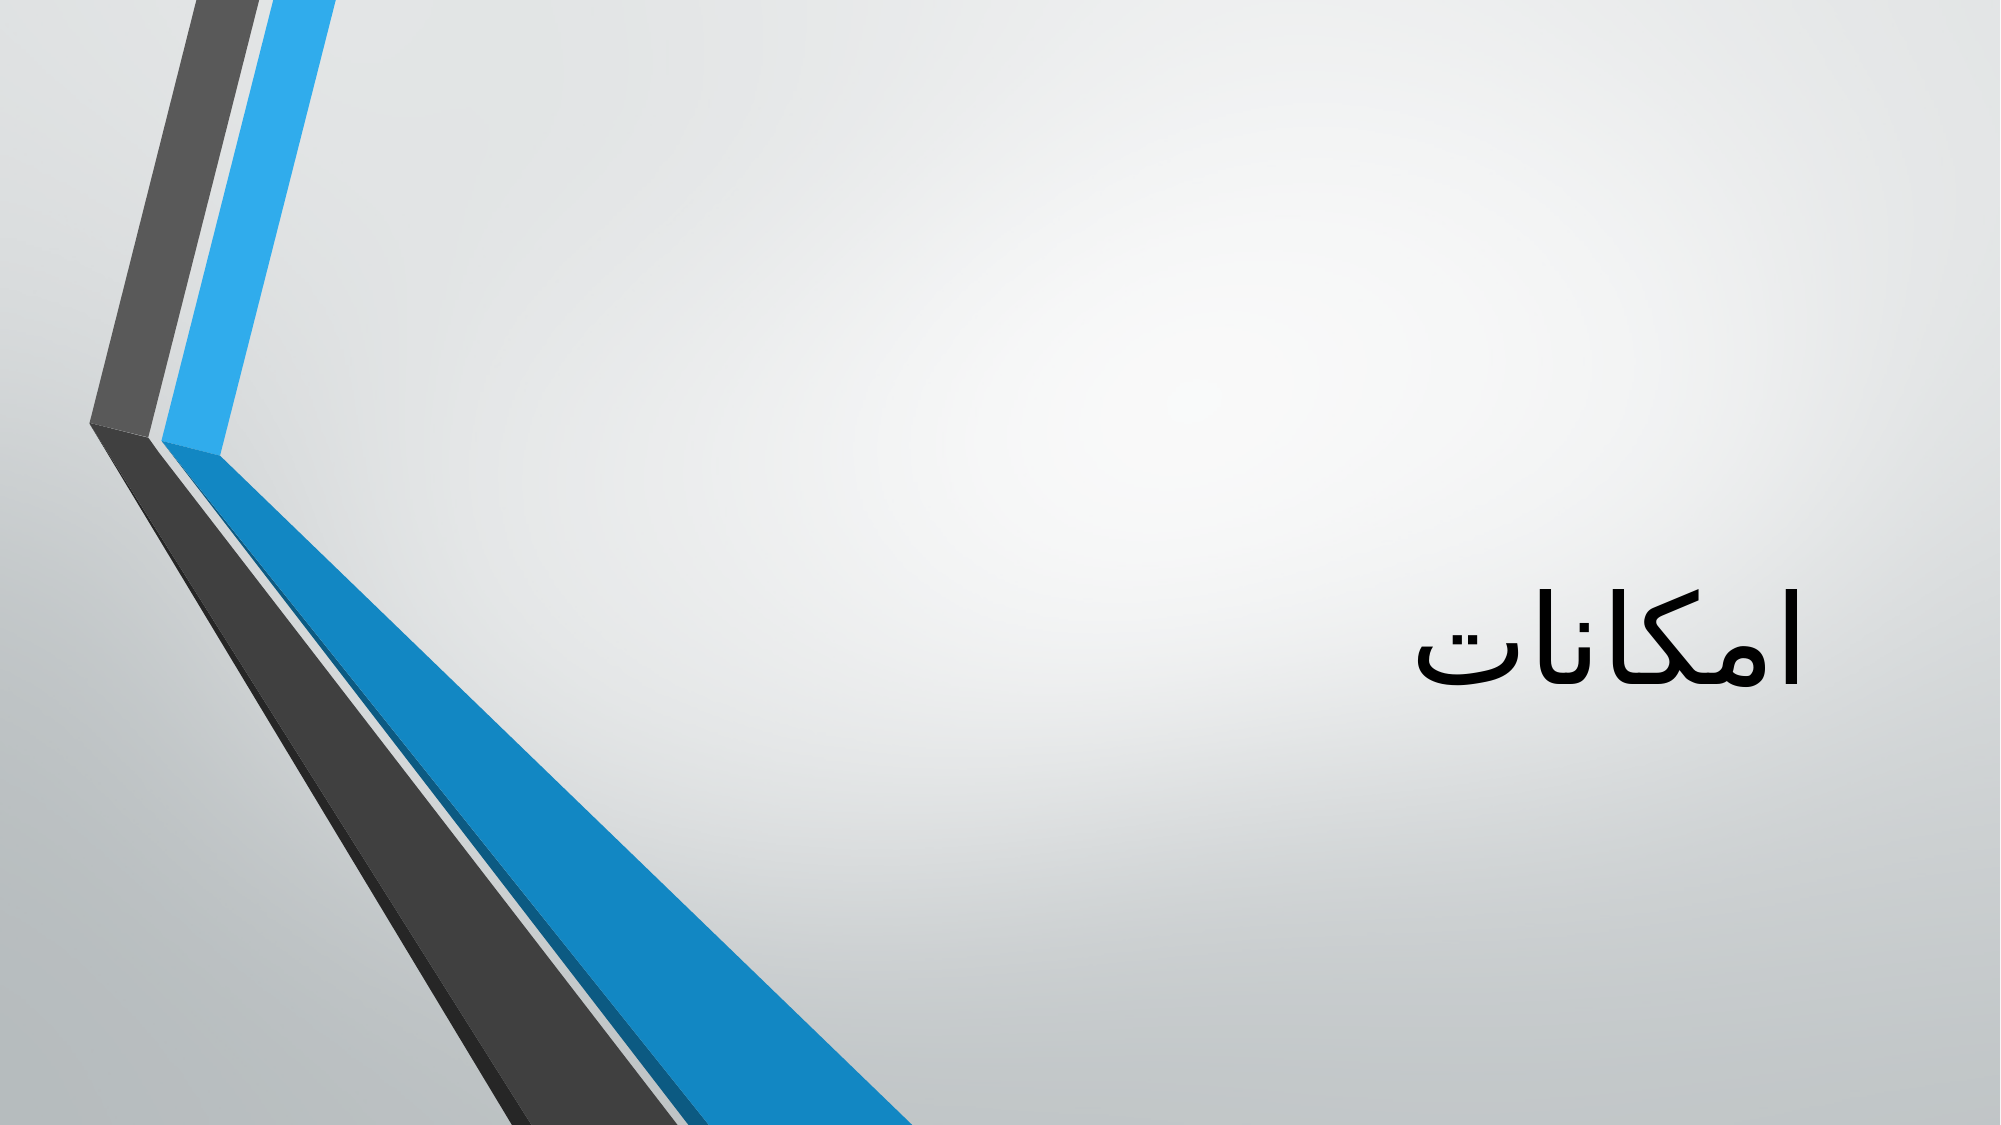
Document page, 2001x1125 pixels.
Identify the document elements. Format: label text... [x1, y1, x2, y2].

title امکانات [1299, 452, 1922, 718]
